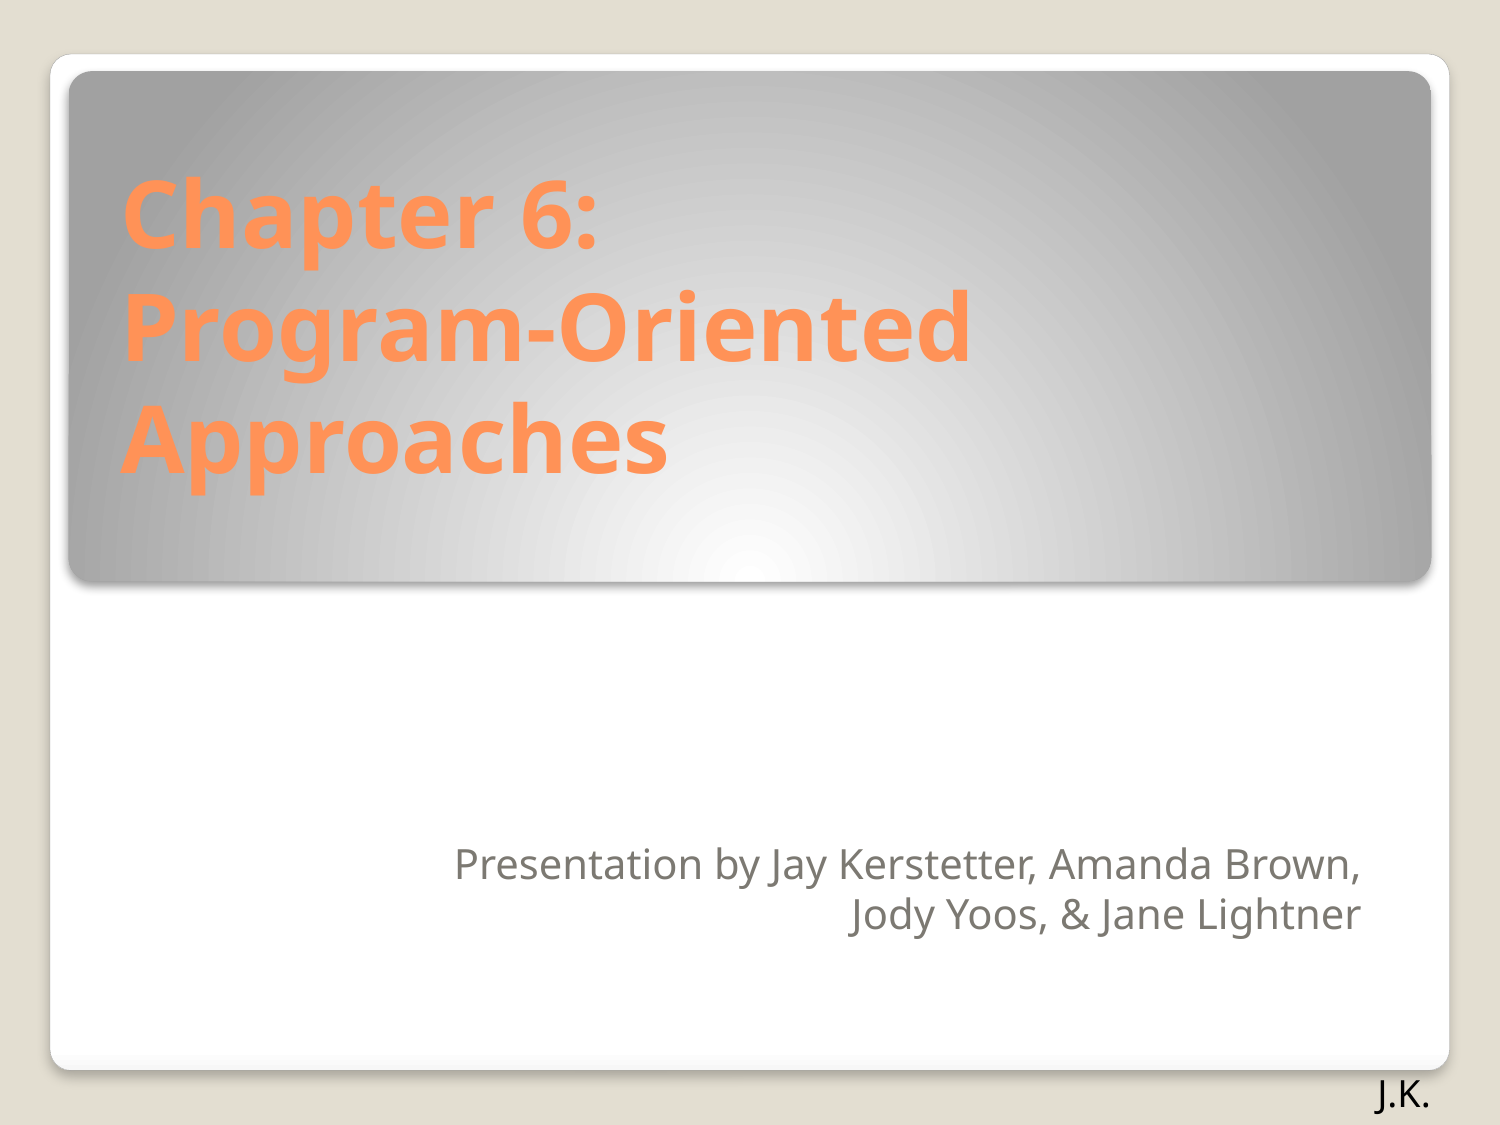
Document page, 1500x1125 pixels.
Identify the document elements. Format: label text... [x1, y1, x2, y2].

title Chapter 6: Program-Oriented Approaches [112, 137, 1388, 500]
subtitle Presentation by Jay Kerstetter, Amanda Brown, Jody Yoos, & Jane Lightner [112, 837, 1388, 988]
text_box J.K. [1362, 1062, 1463, 1123]
